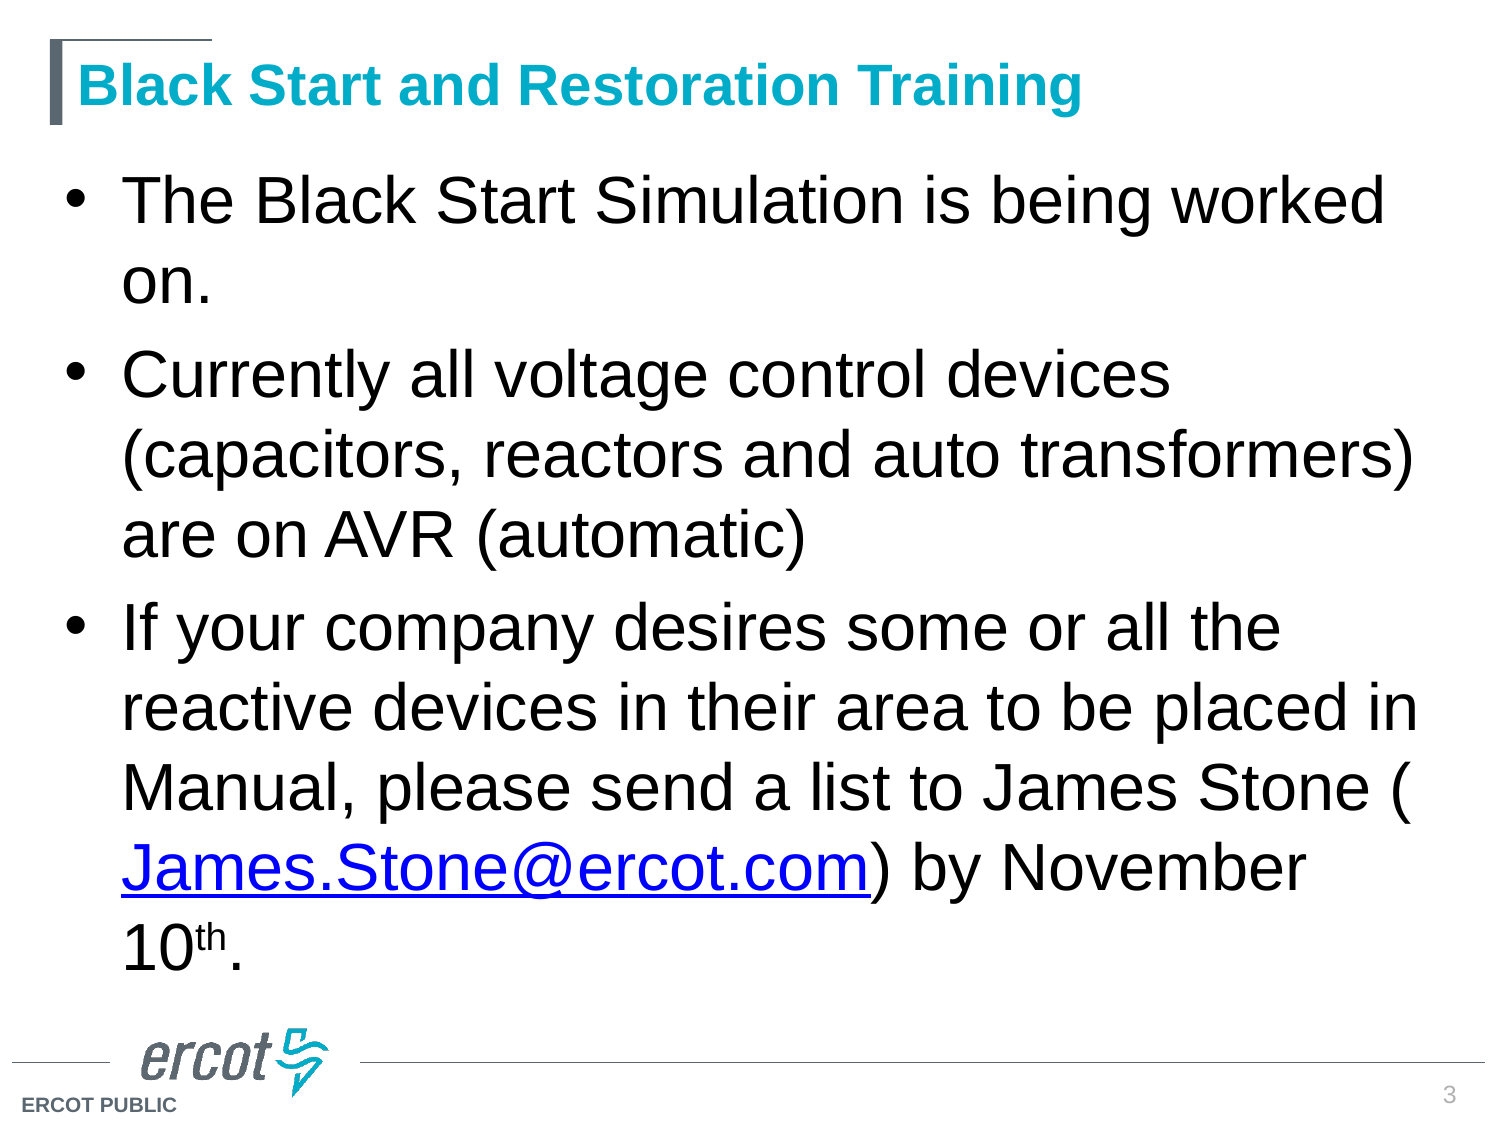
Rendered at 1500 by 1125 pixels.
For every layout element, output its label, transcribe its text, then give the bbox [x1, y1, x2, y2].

slide_number 3 [1412, 1076, 1488, 1112]
title Black Start and Restoration Training [62, 39, 1450, 149]
list The Black Start Simulation is being worked on. Currently all voltage control devices (capacitors, reactors and auto transformers) are on AVR (automatic) If your company desires some or all the reactive devices in their area to be placed in Manual, please send a list to James Stone (James.Stone@ercot.com) by November 10th. [50, 149, 1450, 1025]
picture [137, 1025, 332, 1100]
